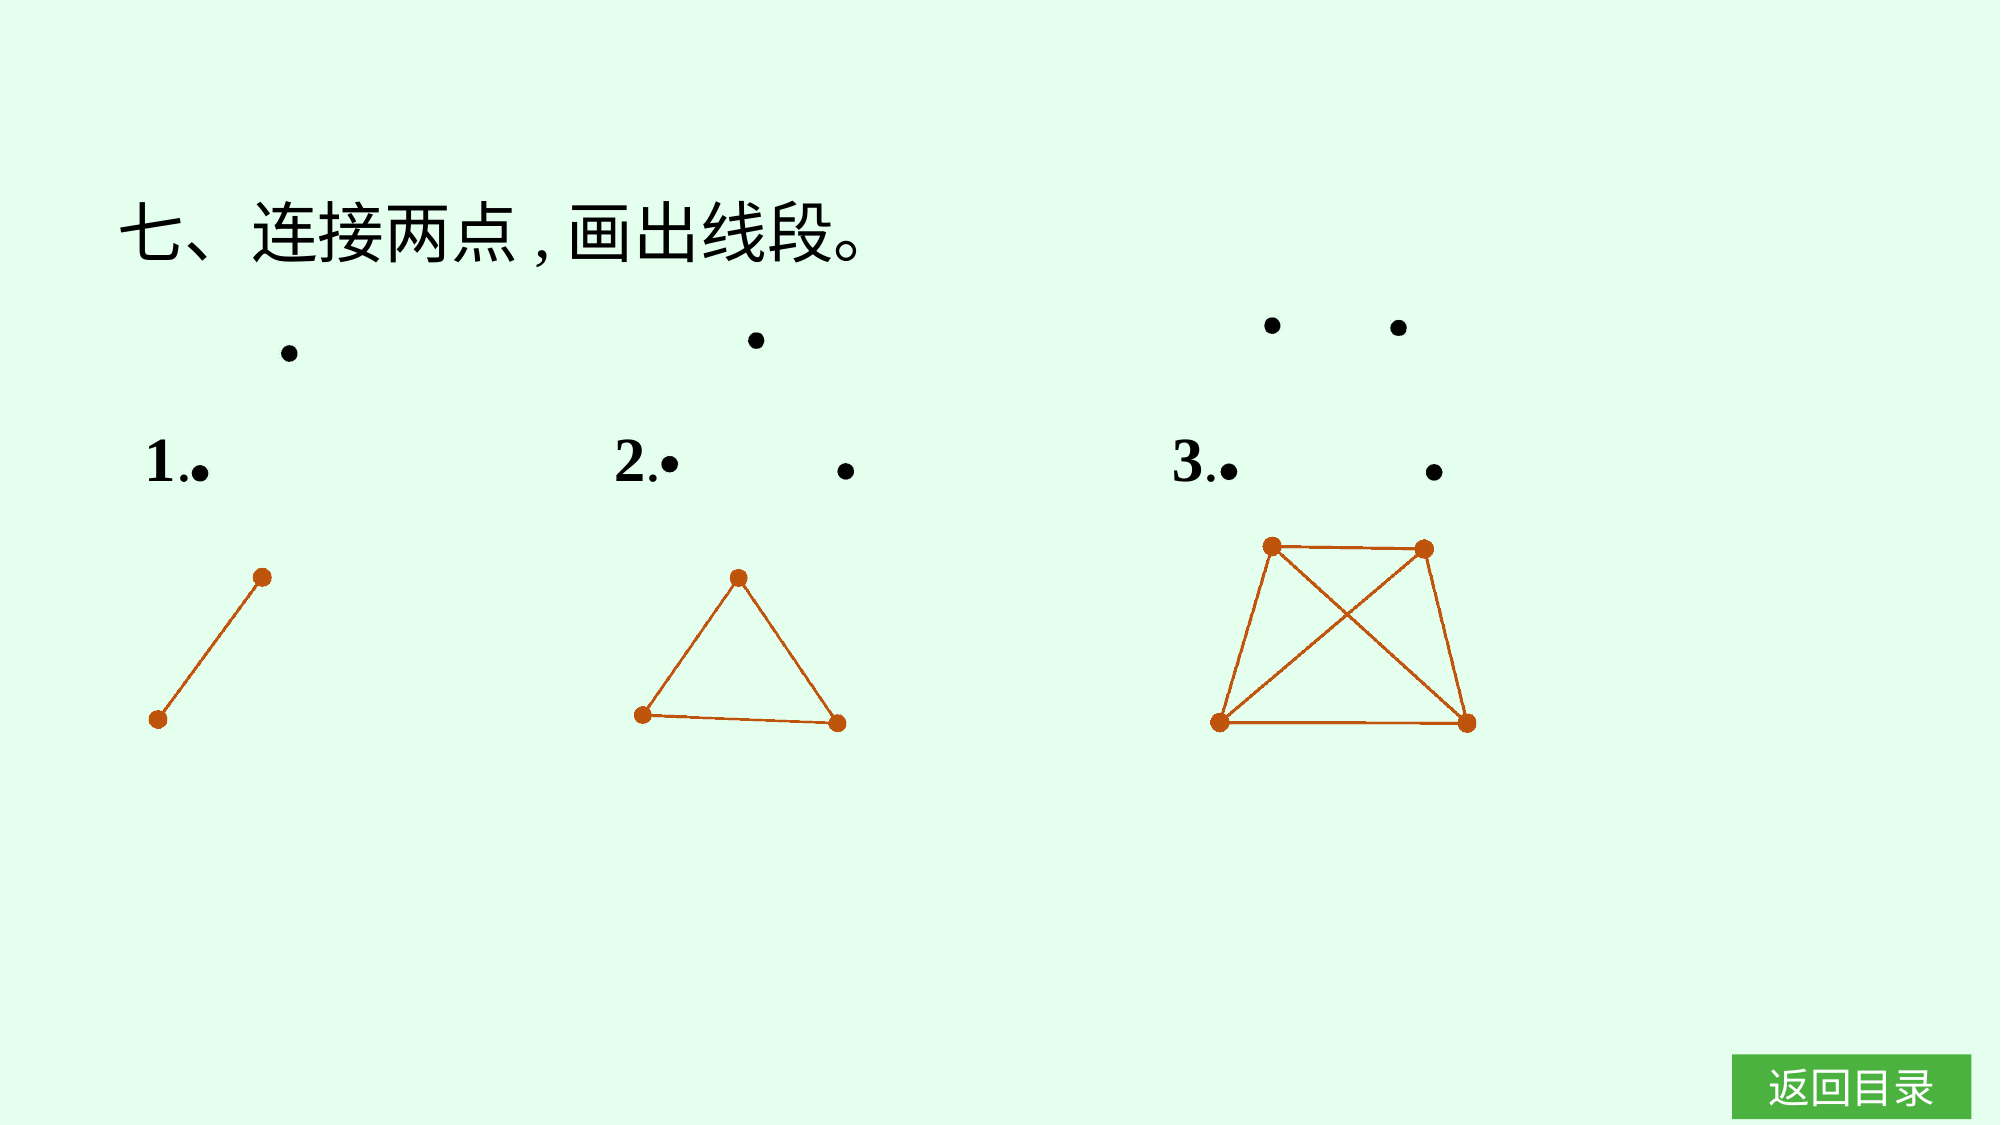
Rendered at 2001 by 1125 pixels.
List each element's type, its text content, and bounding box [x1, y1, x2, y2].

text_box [144, 313, 1561, 499]
picture [1206, 535, 1477, 735]
picture [630, 566, 850, 733]
text_box 七、连接两点,画出线段。 [102, 167, 931, 279]
picture [144, 566, 274, 733]
